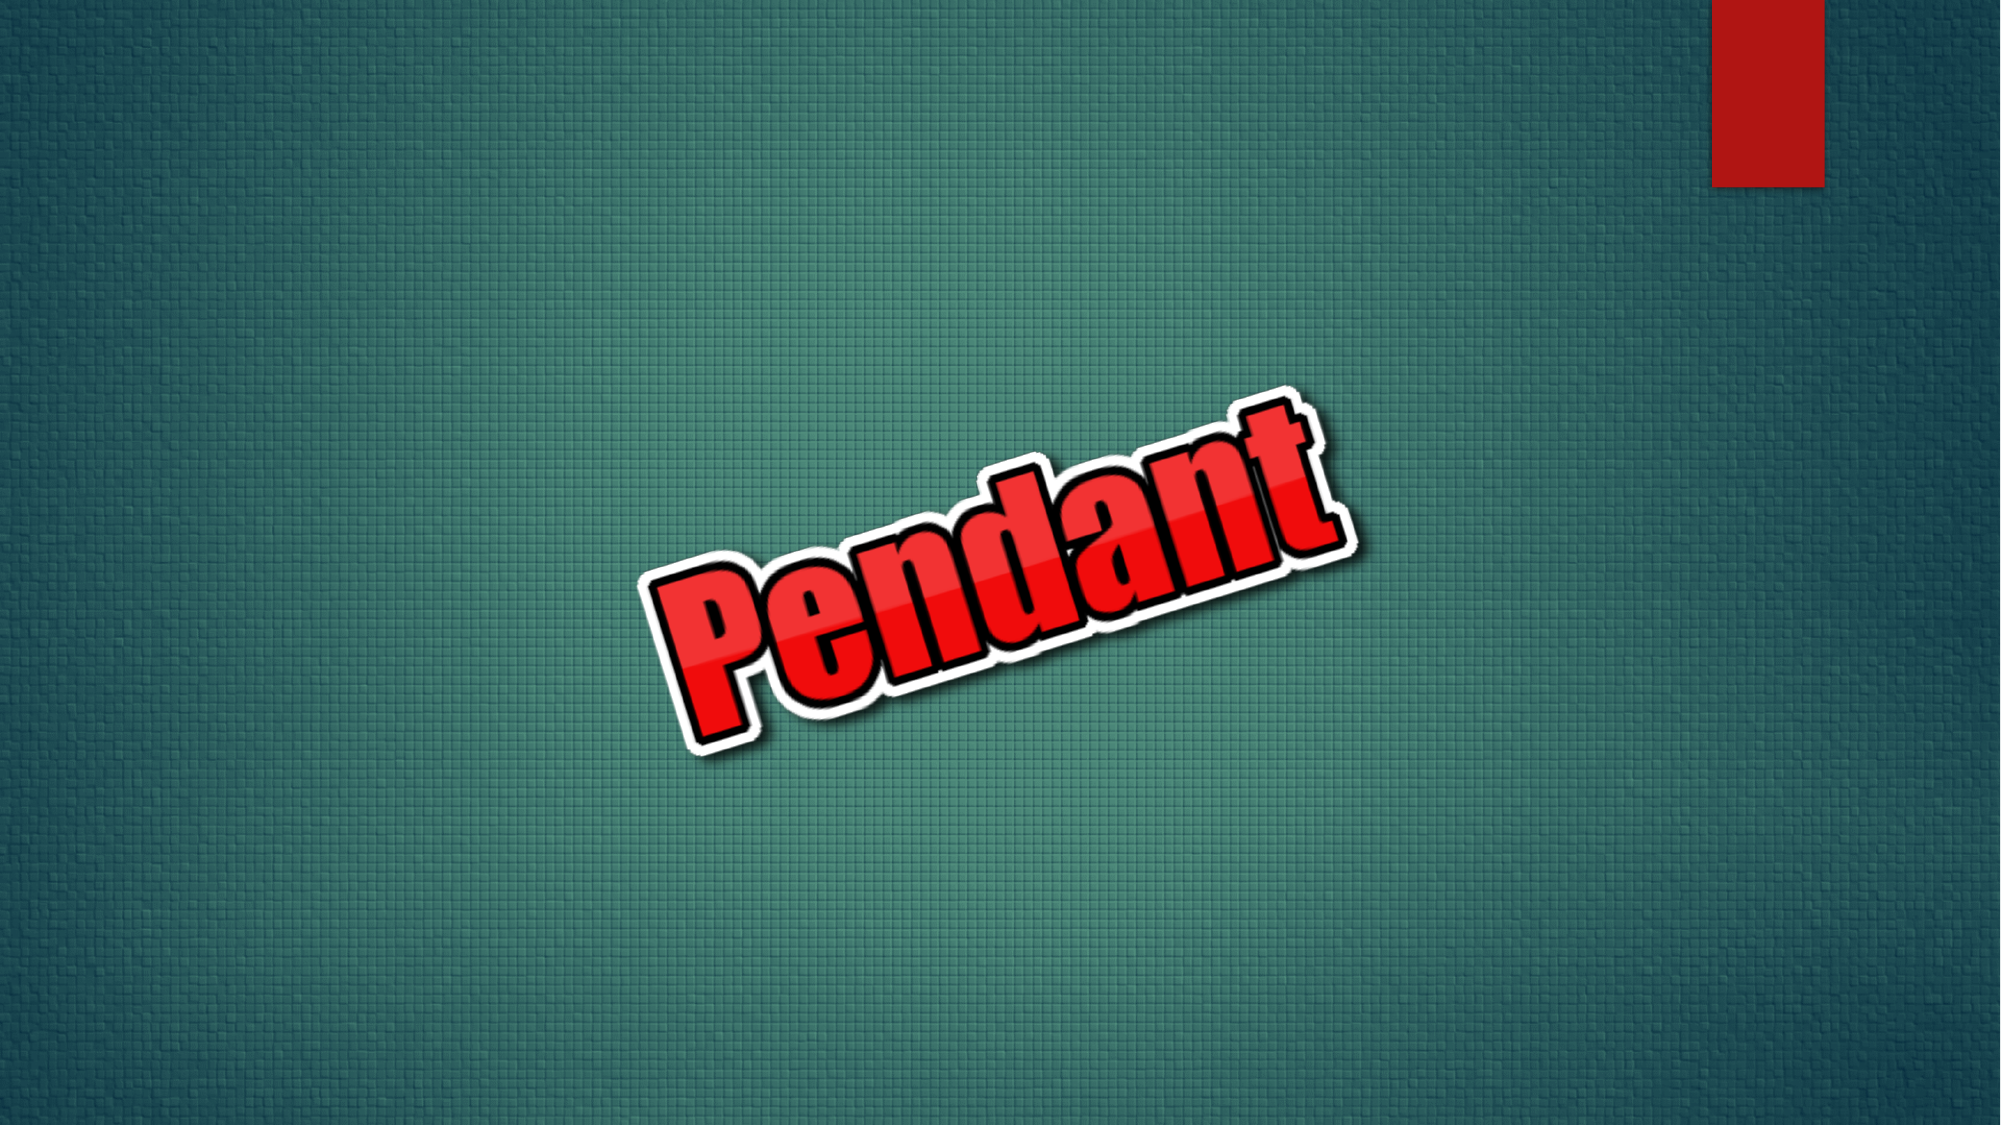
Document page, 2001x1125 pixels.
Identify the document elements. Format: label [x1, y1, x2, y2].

picture [601, 310, 1400, 816]
